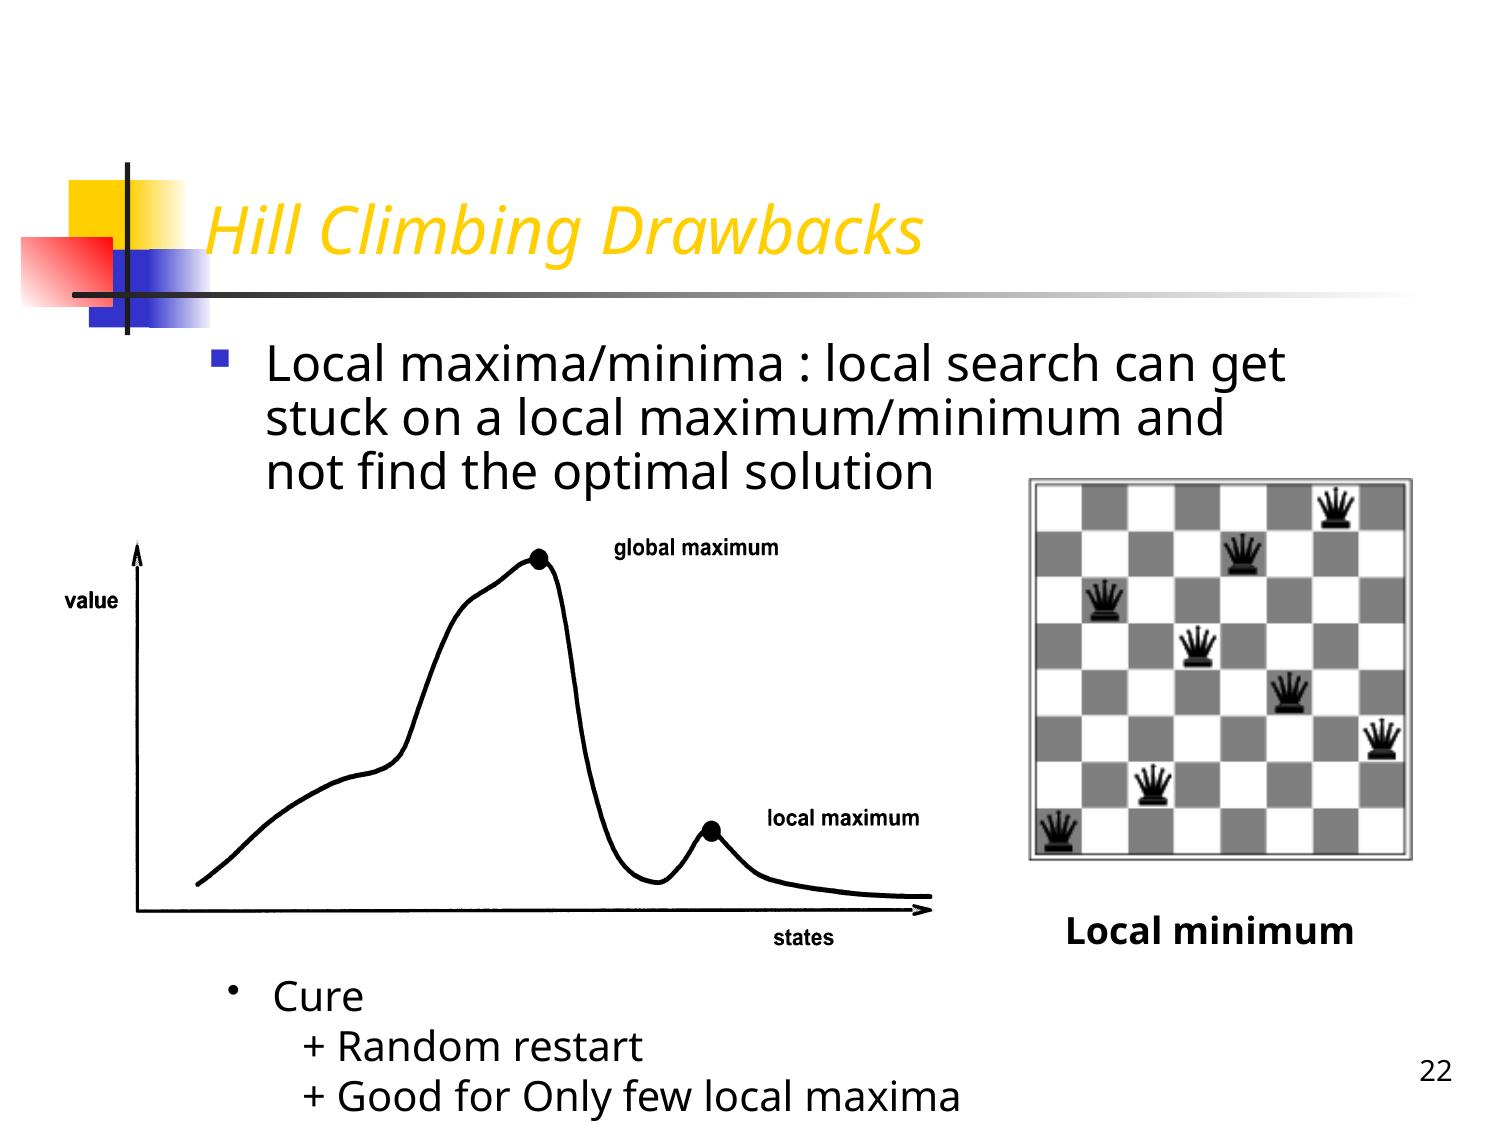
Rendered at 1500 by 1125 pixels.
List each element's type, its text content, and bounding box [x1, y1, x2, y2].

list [1027, 477, 1413, 863]
list Local maxima/minima : local search can get stuck on a local maximum/minimum and not find the optimal solution [193, 330, 1326, 510]
text_box Local minimum [1050, 899, 1400, 960]
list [49, 512, 1026, 988]
title Hill Climbing Drawbacks [188, 34, 1468, 276]
slide_number 22 [1338, 1023, 1468, 1100]
text_box Cure + Random restart + Good for Only few local maxima [212, 962, 1338, 1125]
